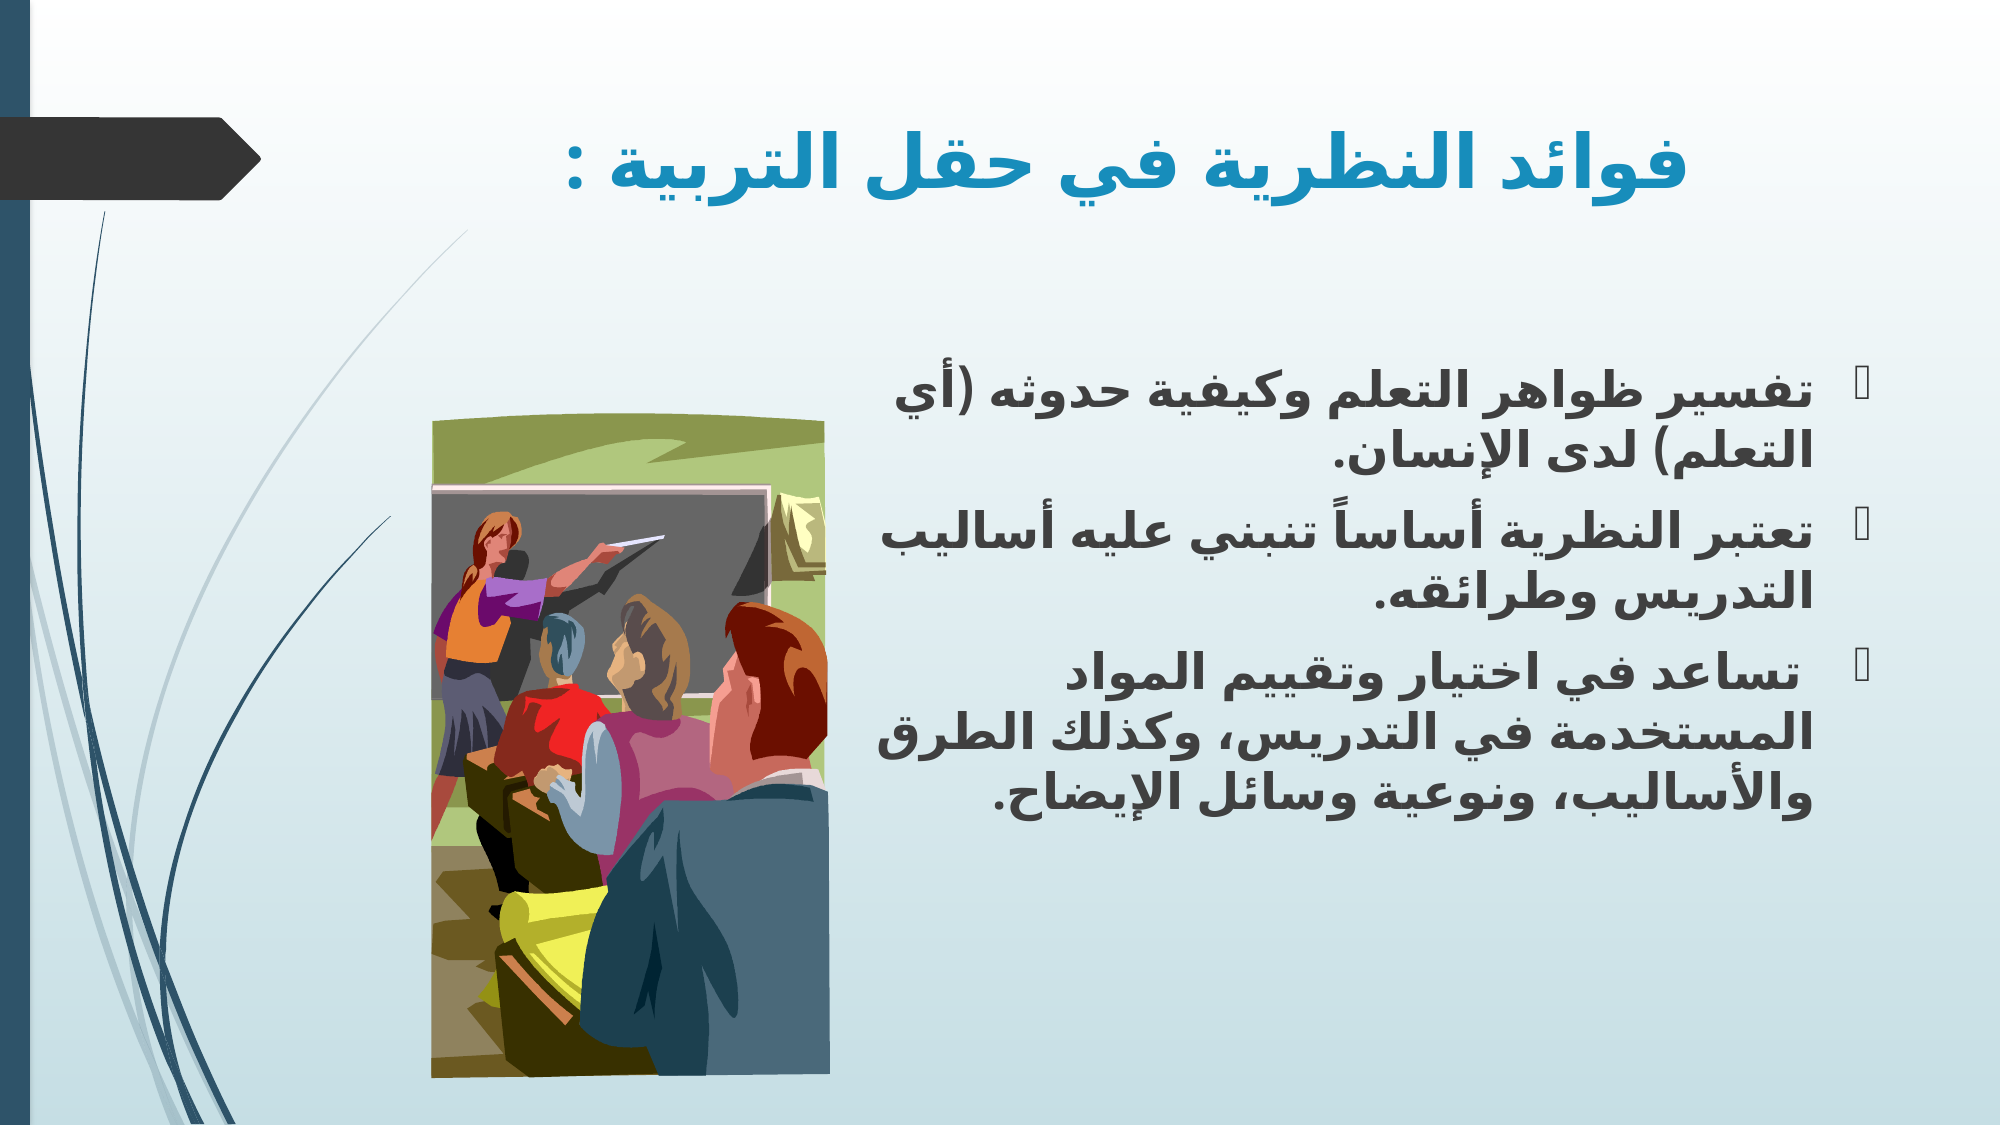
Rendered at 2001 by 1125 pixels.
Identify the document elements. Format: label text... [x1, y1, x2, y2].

list تفسير ظواهر التعلم وكيفية حدوثه (أي التعلم) لدى الإنسان. تعتبر النظرية أساساً تنبني عليه أساليب التدريس وطرائقه. تساعد في اختيار وتقييم المواد المستخدمة في التدريس، وكذلك الطرق والأساليب، ونوعية وسائل الإيضاح. [798, 350, 1888, 970]
title فوائد النظرية في حقل التربية : [397, 106, 1860, 317]
picture [431, 406, 836, 1086]
